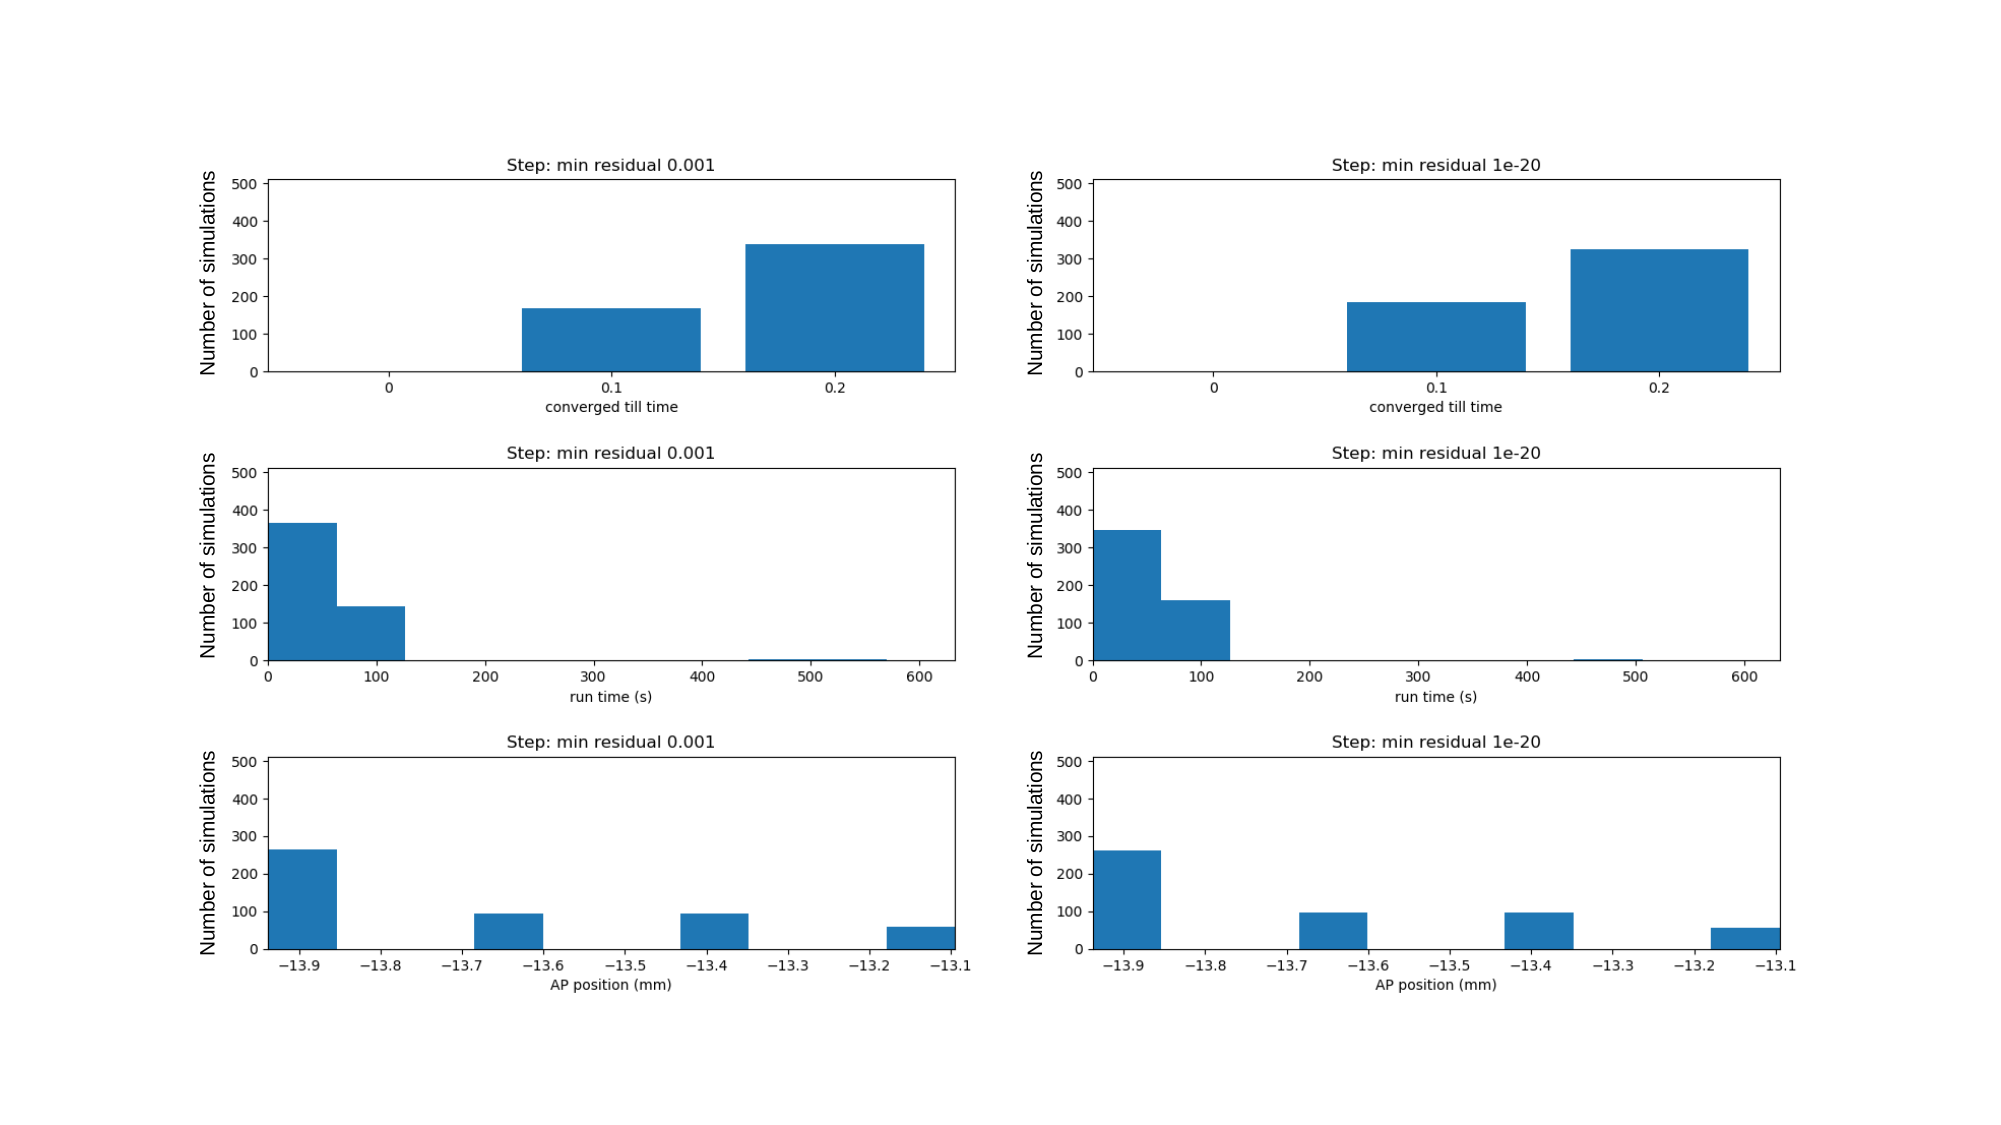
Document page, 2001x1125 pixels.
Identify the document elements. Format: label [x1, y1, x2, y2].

picture [24, 59, 1975, 1059]
